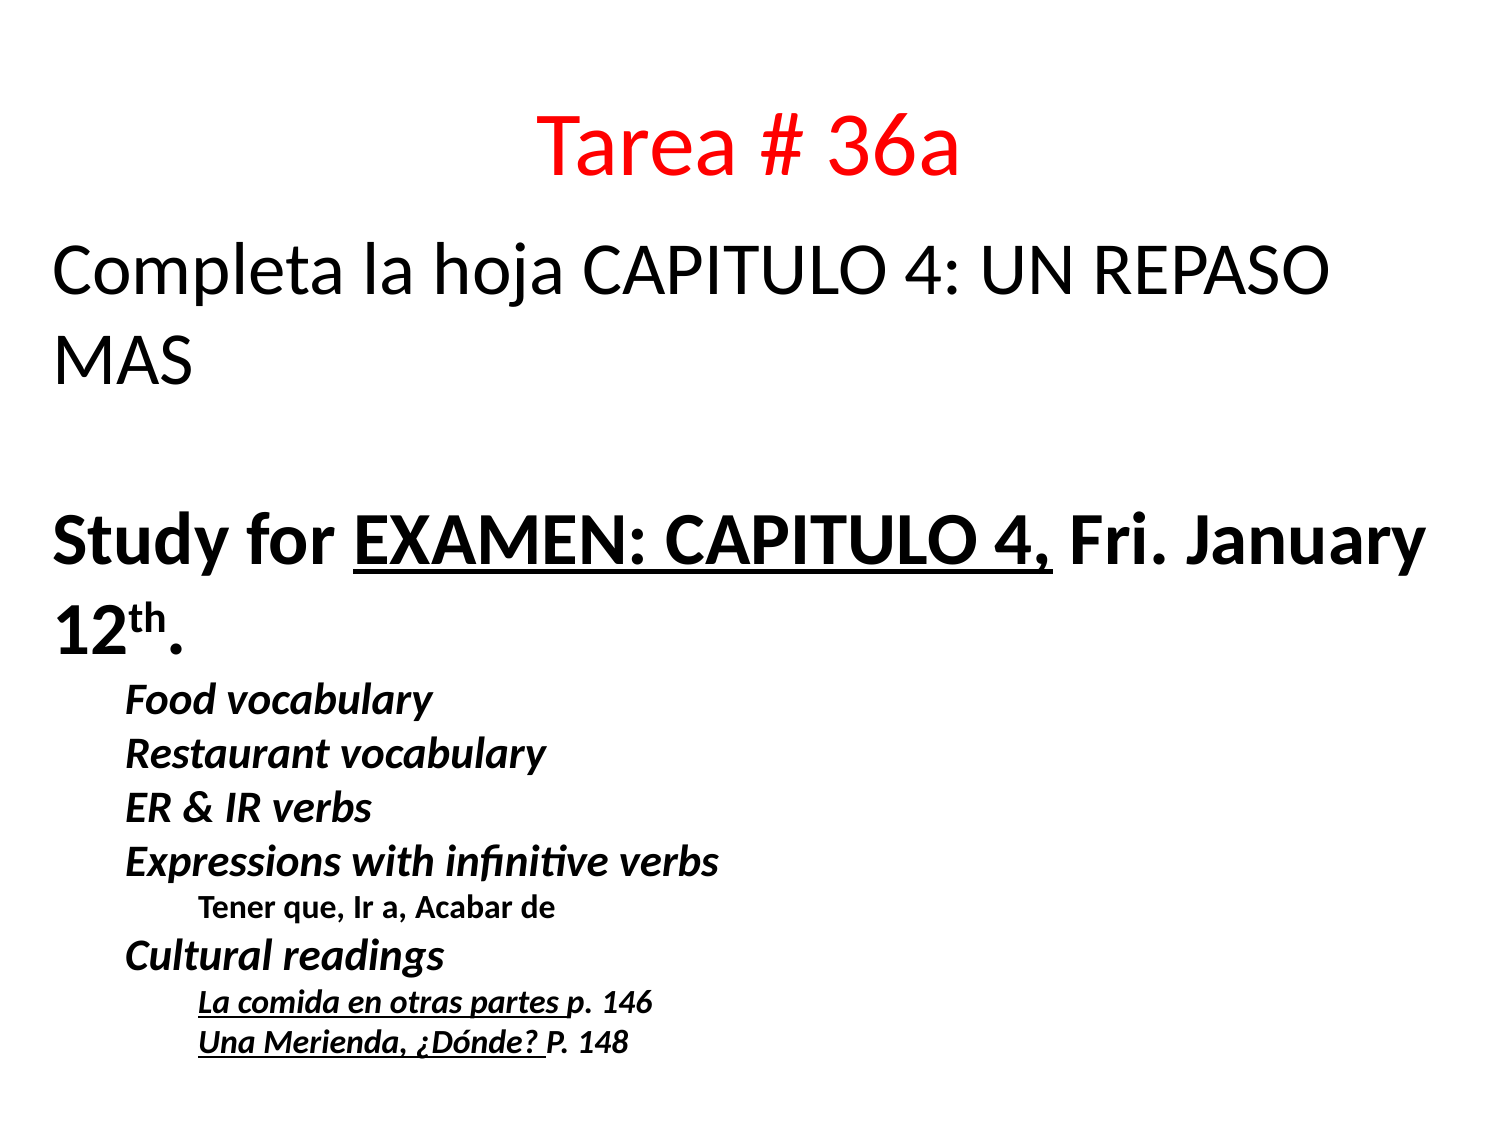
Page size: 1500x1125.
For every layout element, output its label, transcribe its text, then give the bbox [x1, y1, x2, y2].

title Tarea # 36a [75, 45, 1425, 212]
list Completa la hoja CAPITULO 4: UN REPASO MAS Study for EXAMEN: CAPITULO 4, Fri. January 12th. Food vocabulary Restaurant vocabulary ER & IR verbs Expressions with infinitive verbs Tener que, Ir a, Acabar de Cultural readings La comida en otras partes p. 146 Una Merienda, ¿Dónde? P. 148 [37, 212, 1500, 1075]
